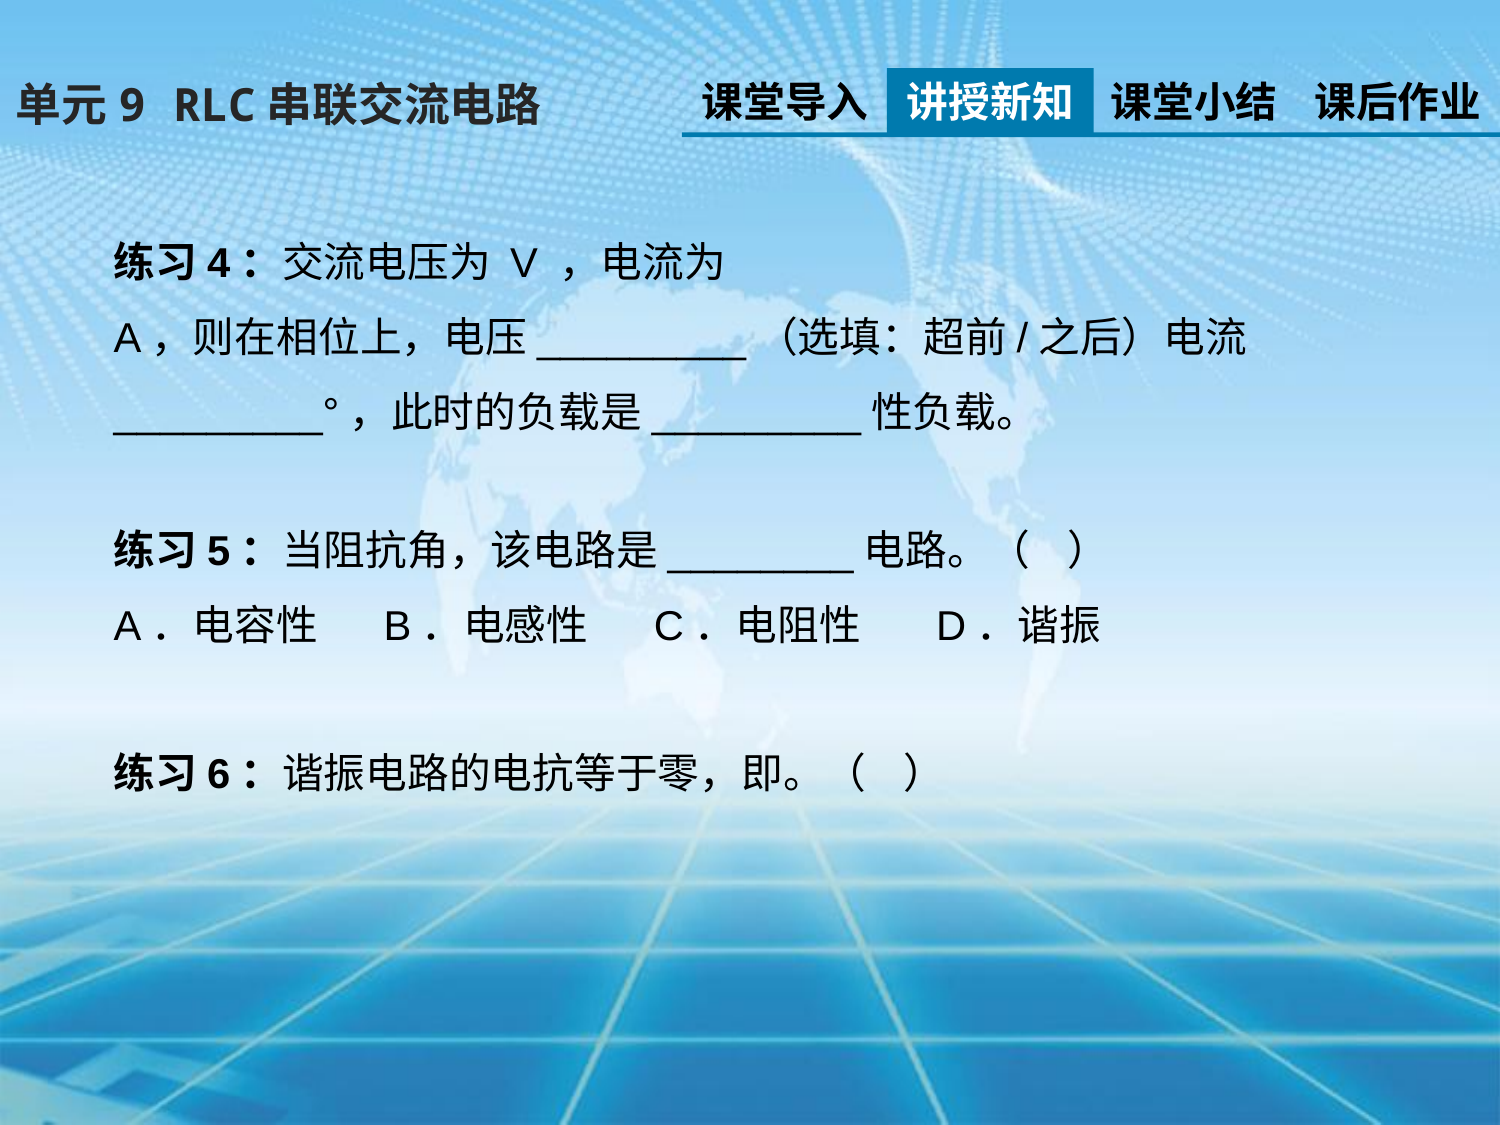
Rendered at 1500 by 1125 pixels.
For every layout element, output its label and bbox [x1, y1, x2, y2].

text_box [1, 67, 1500, 139]
picture [0, 0, 1500, 1125]
